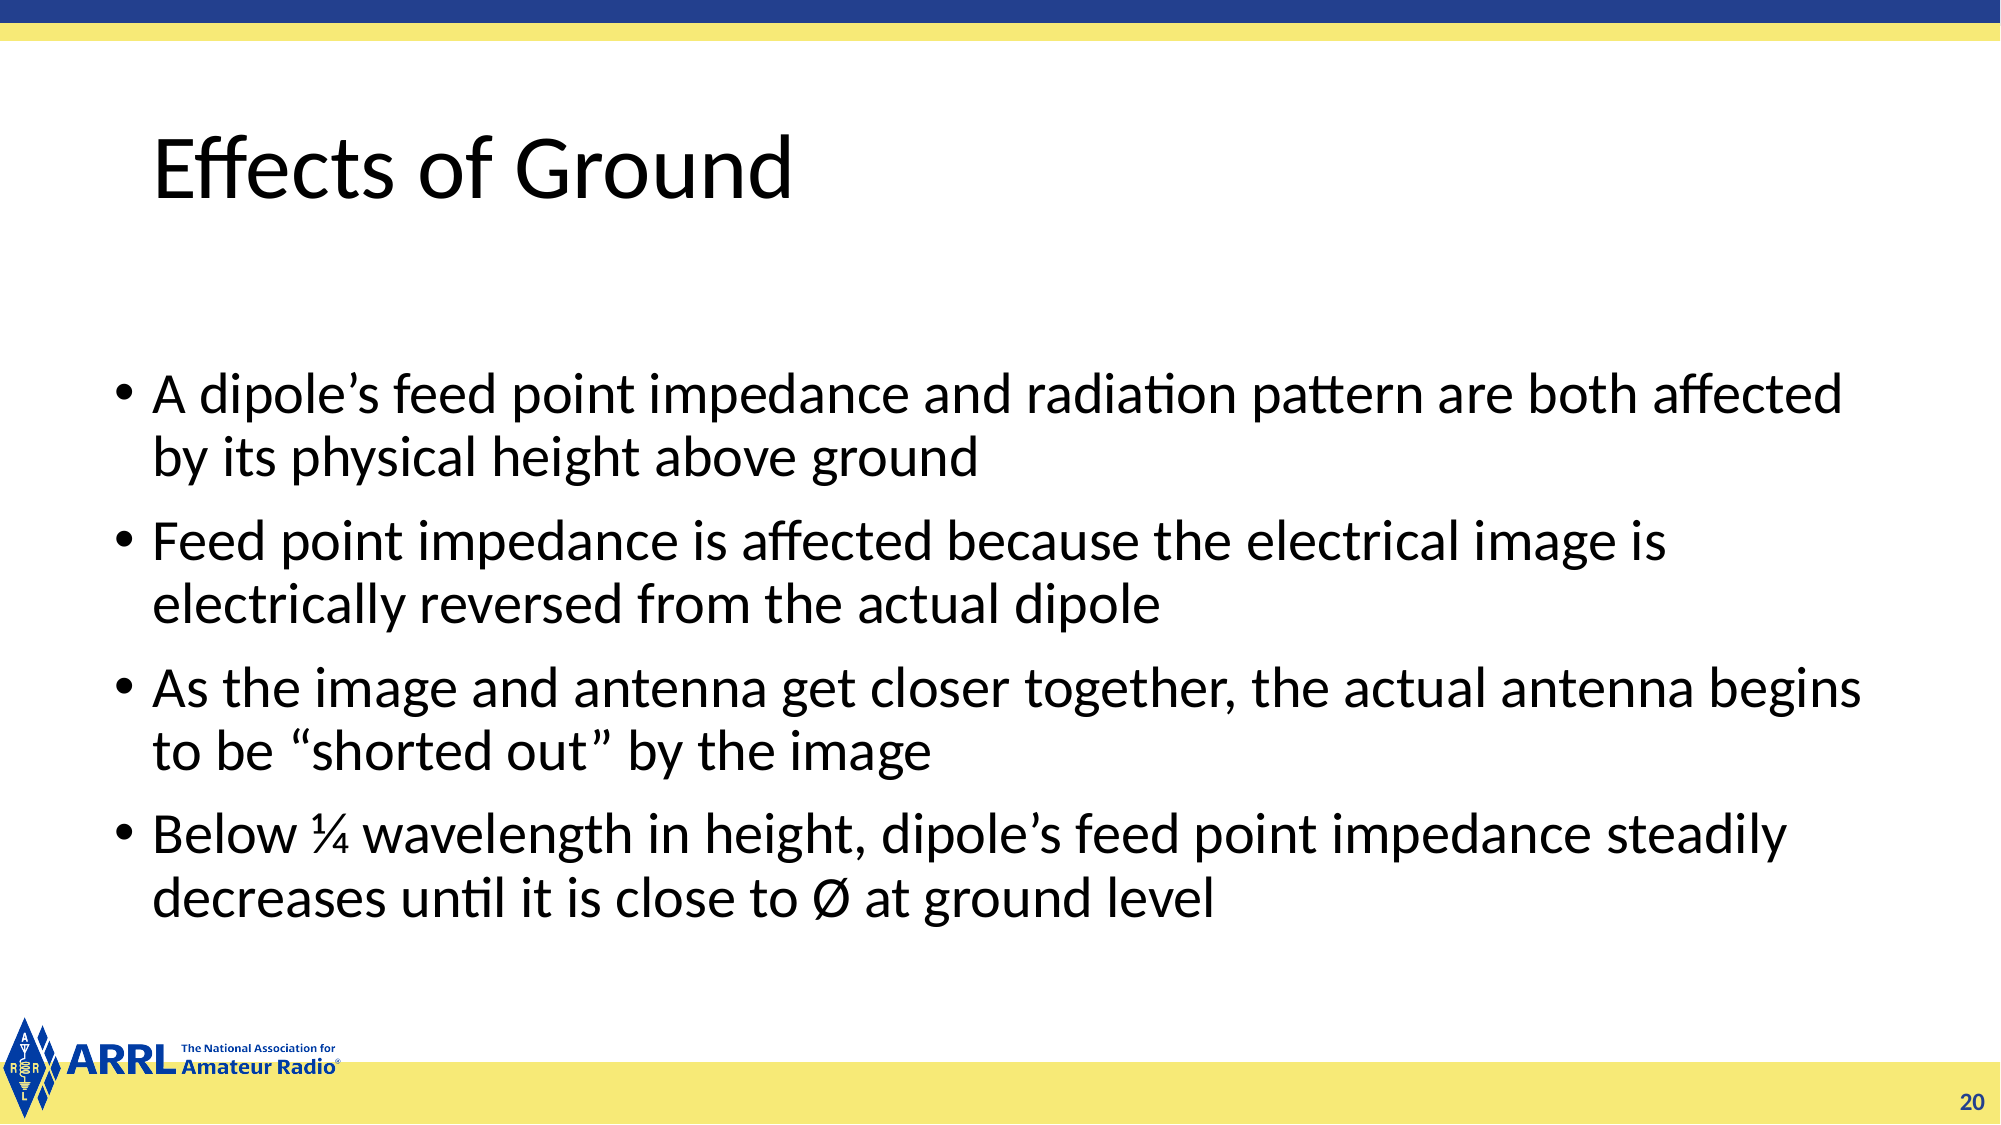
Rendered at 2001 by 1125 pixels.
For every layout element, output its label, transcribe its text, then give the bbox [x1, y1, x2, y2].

title Effects of Ground [137, 59, 1863, 278]
list A dipole’s feed point impedance and radiation pattern are both affected by its physical height above ground Feed point impedance is affected because the electrical image is electrically reversed from the actual dipole As the image and antenna get closer together, the actual antenna begins to be “shorted out” by the image Below 1⁄4 wavelength in height, dipole’s feed point impedance steadily decreases until it is close to Ø at ground level [99, 355, 1900, 1075]
picture [1, 1015, 342, 1121]
